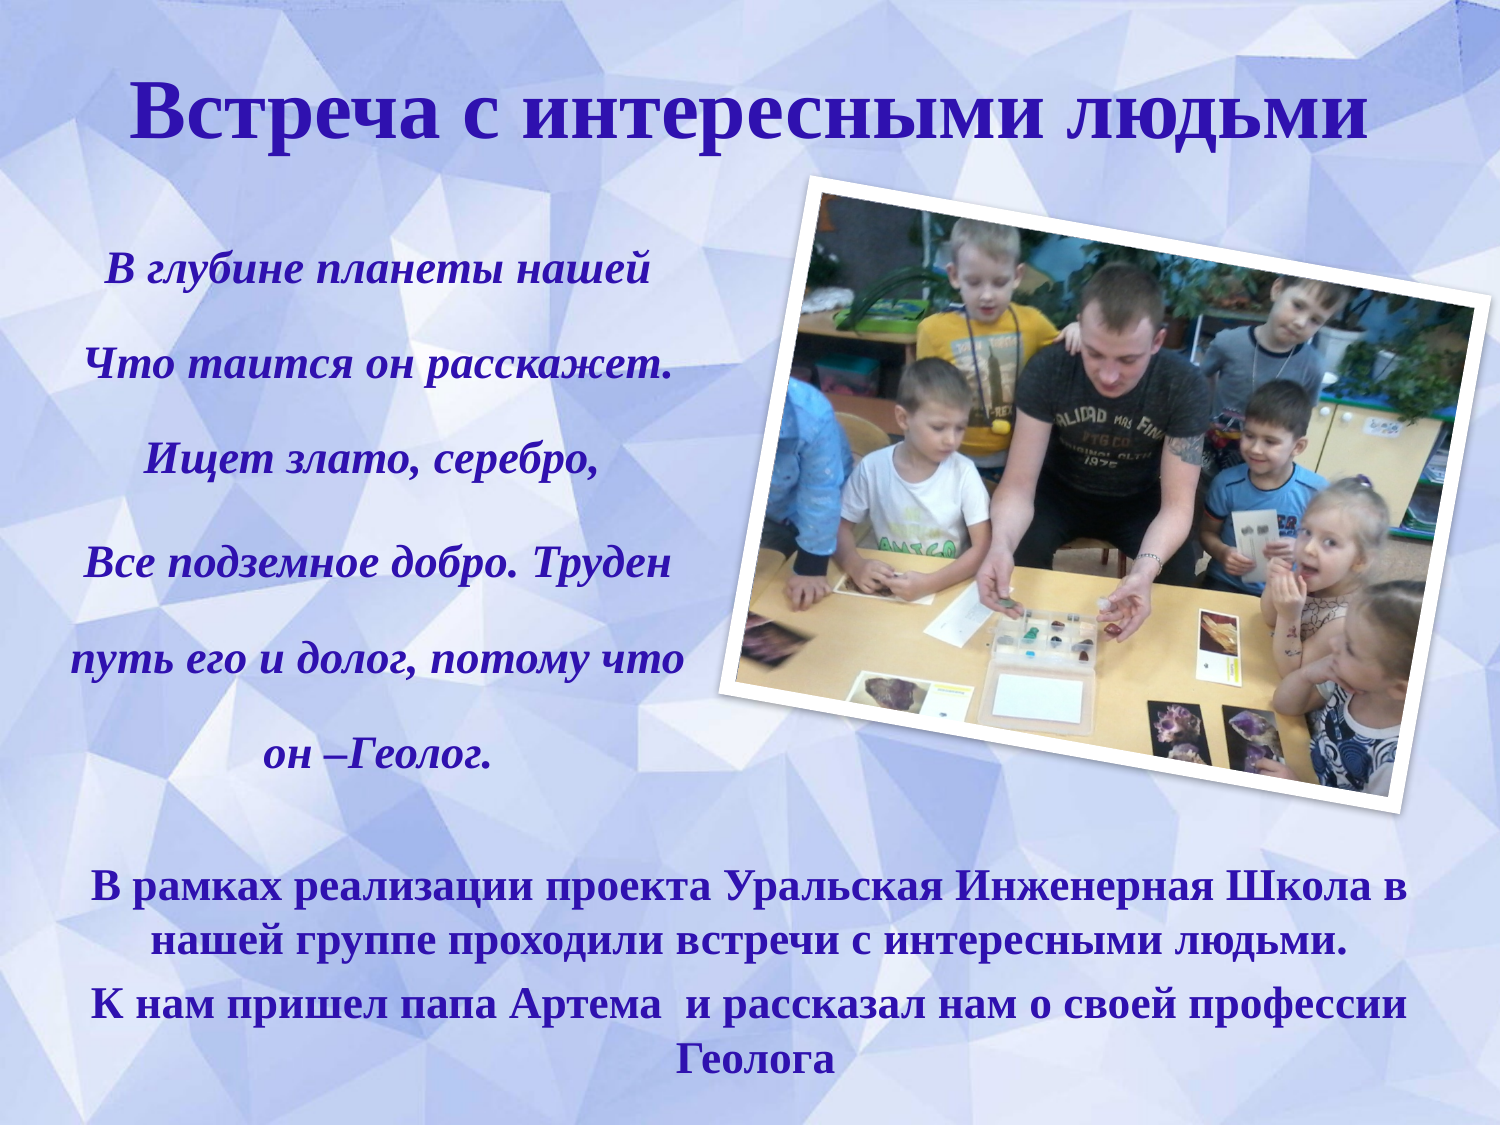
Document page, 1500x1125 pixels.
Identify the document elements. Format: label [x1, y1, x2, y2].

picture [0, 0, 1500, 1125]
list [773, 245, 1437, 744]
